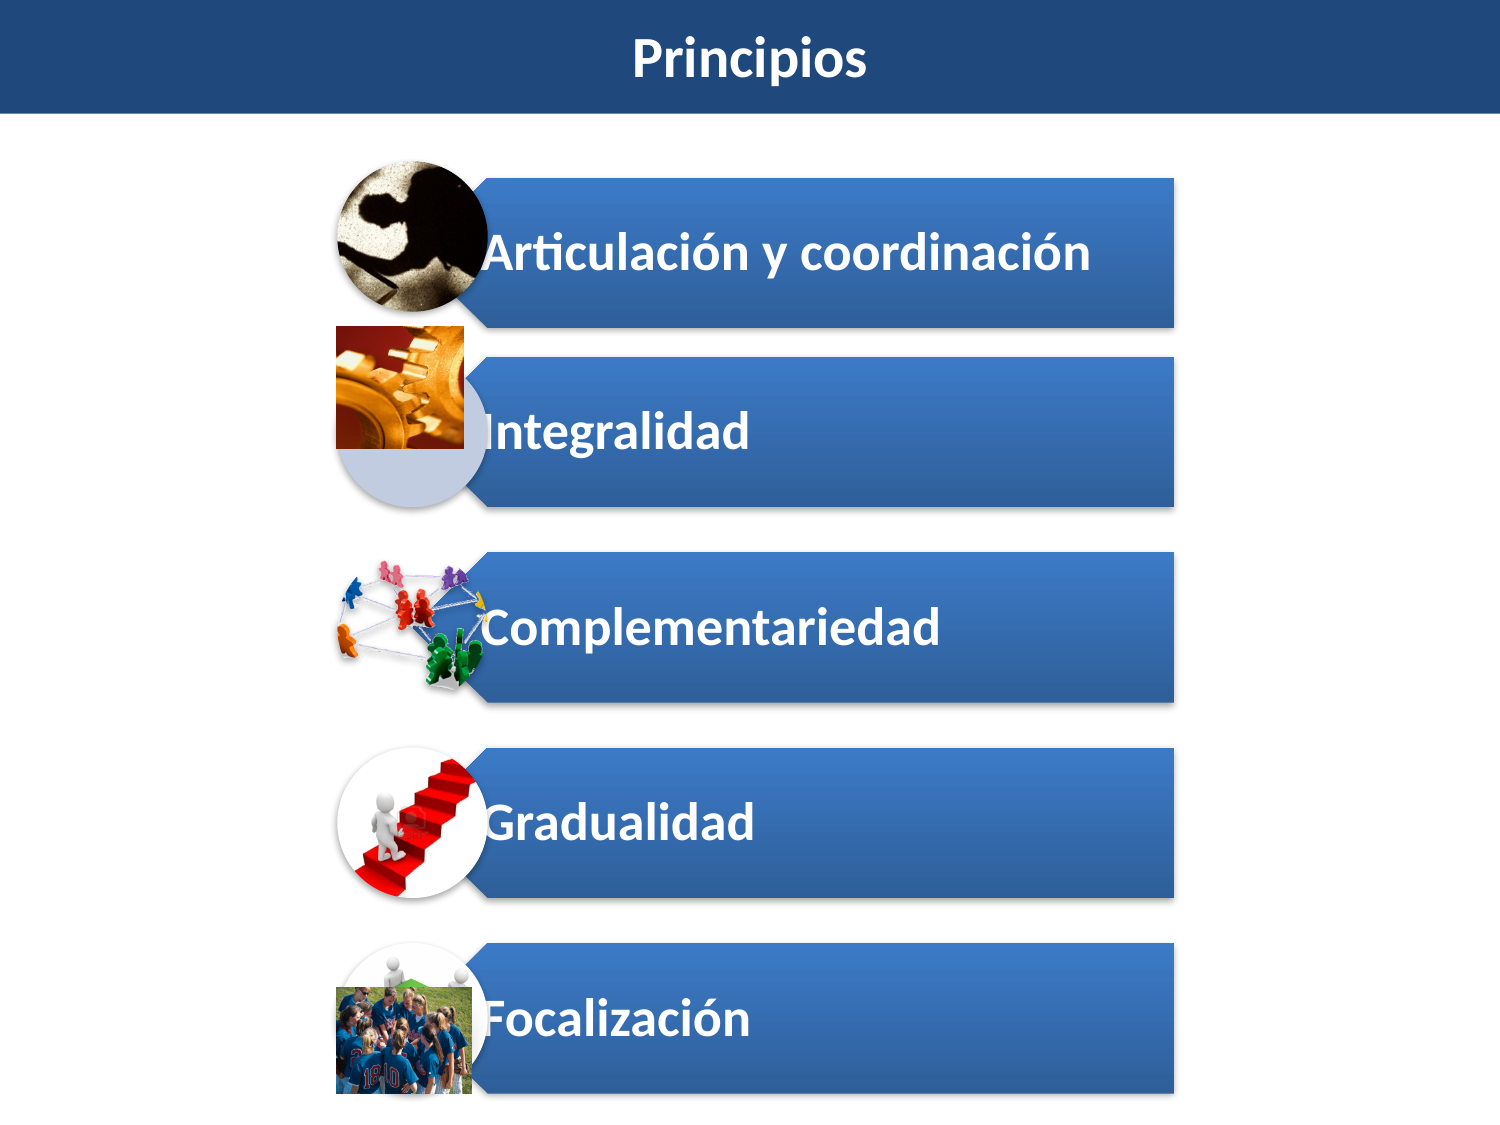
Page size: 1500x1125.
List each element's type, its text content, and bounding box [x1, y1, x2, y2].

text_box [182, 160, 1329, 1095]
picture [336, 987, 472, 1095]
title Principios [0, 0, 1500, 114]
picture [336, 325, 464, 450]
